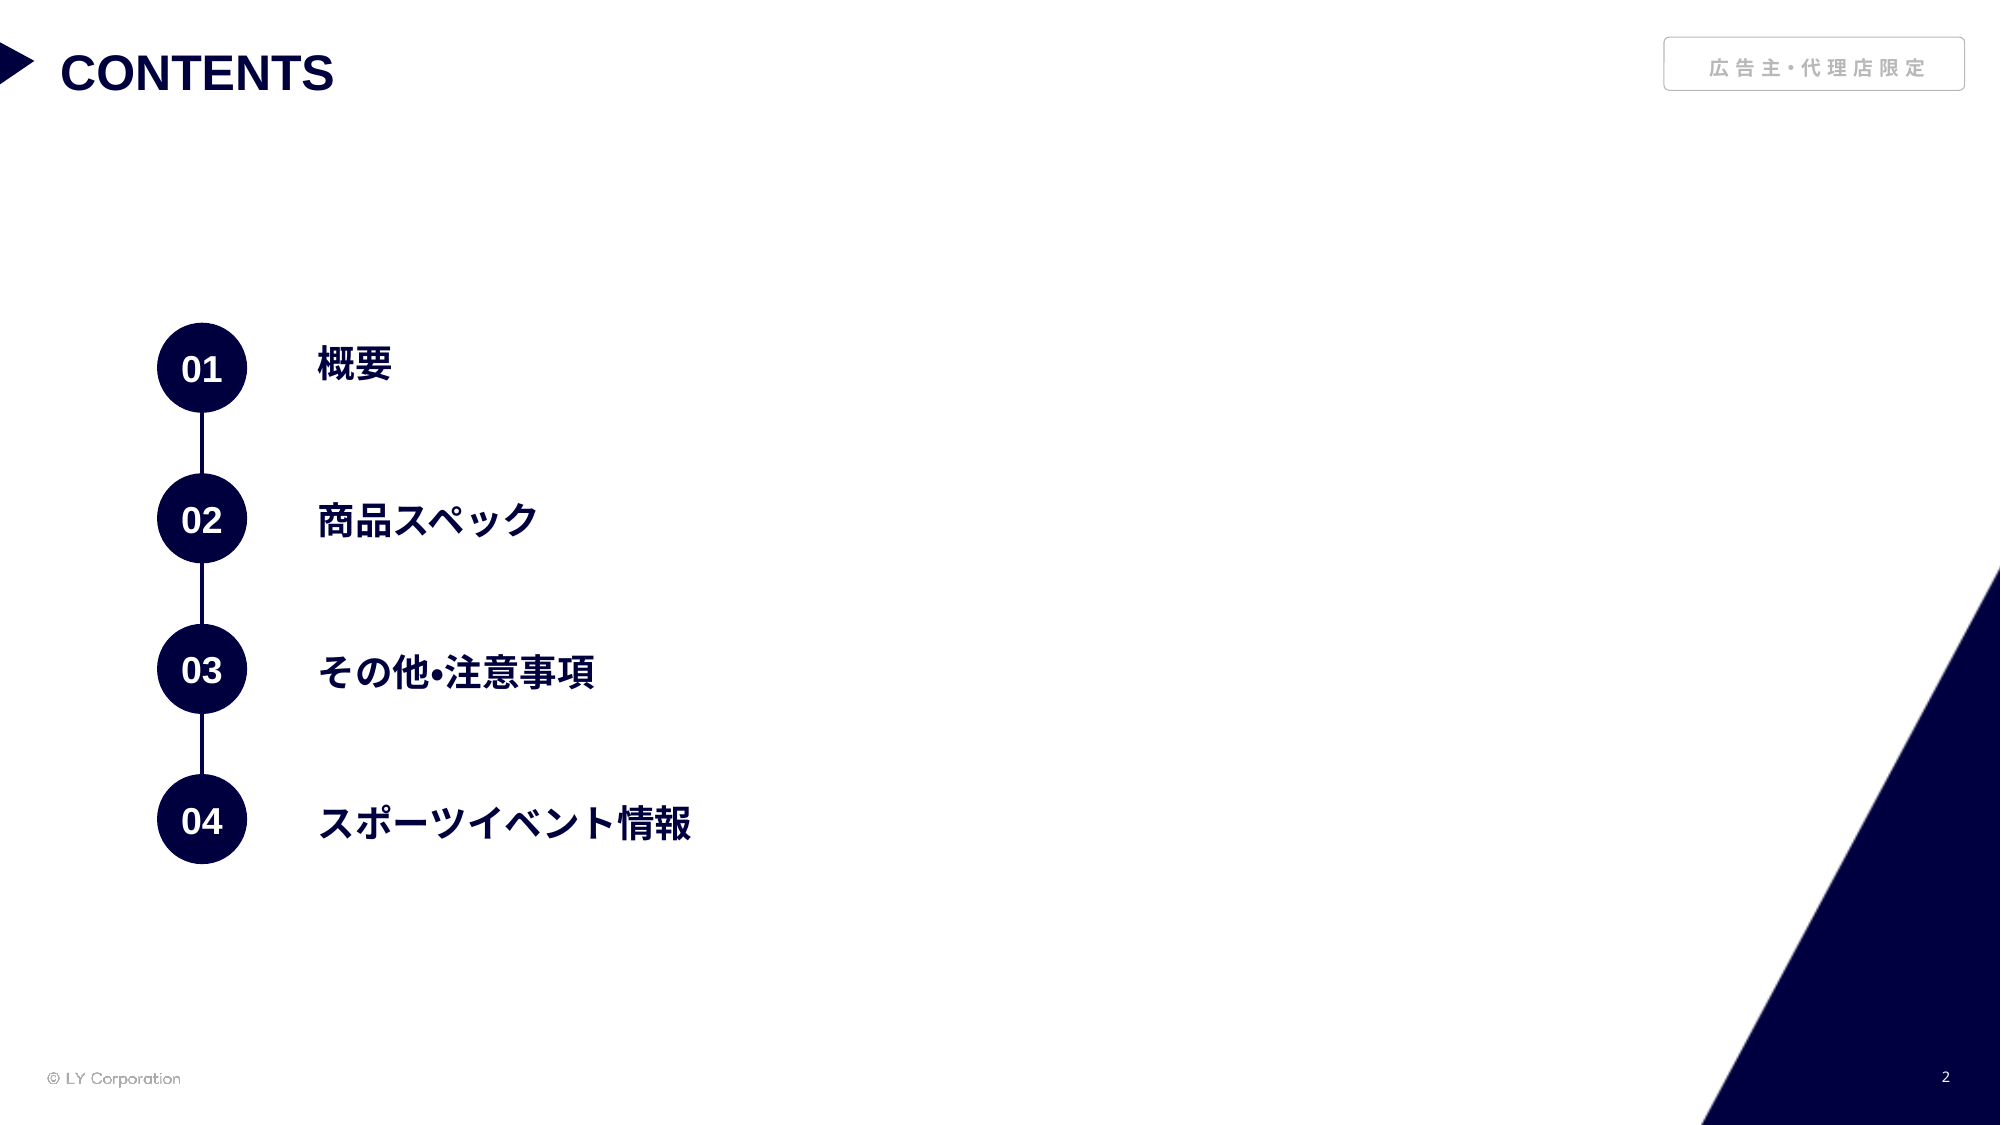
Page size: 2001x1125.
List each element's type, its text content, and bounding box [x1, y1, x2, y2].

list 概要 [303, 338, 1192, 398]
list 商品スペック [303, 494, 1192, 554]
list その他・注意事項 [303, 646, 1192, 706]
picture [34, 1058, 193, 1101]
text_box スポーツイベント情報 [303, 798, 1192, 858]
